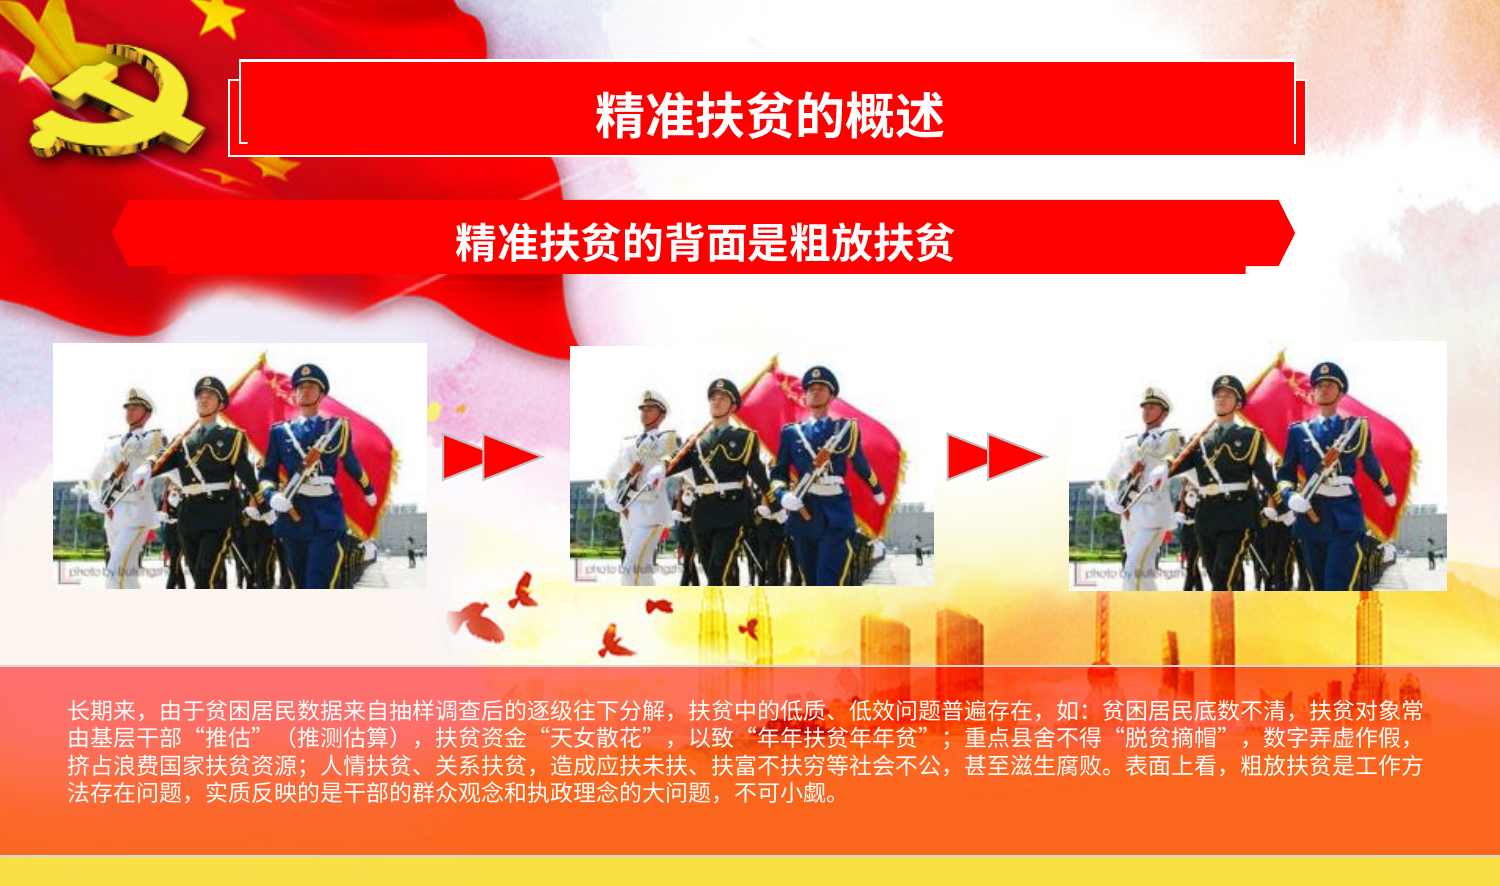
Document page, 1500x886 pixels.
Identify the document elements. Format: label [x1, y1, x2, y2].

picture [0, 0, 1500, 886]
text_box [442, 433, 543, 481]
text_box [947, 433, 1048, 481]
text_box [228, 60, 1306, 157]
text_box [111, 199, 1296, 275]
